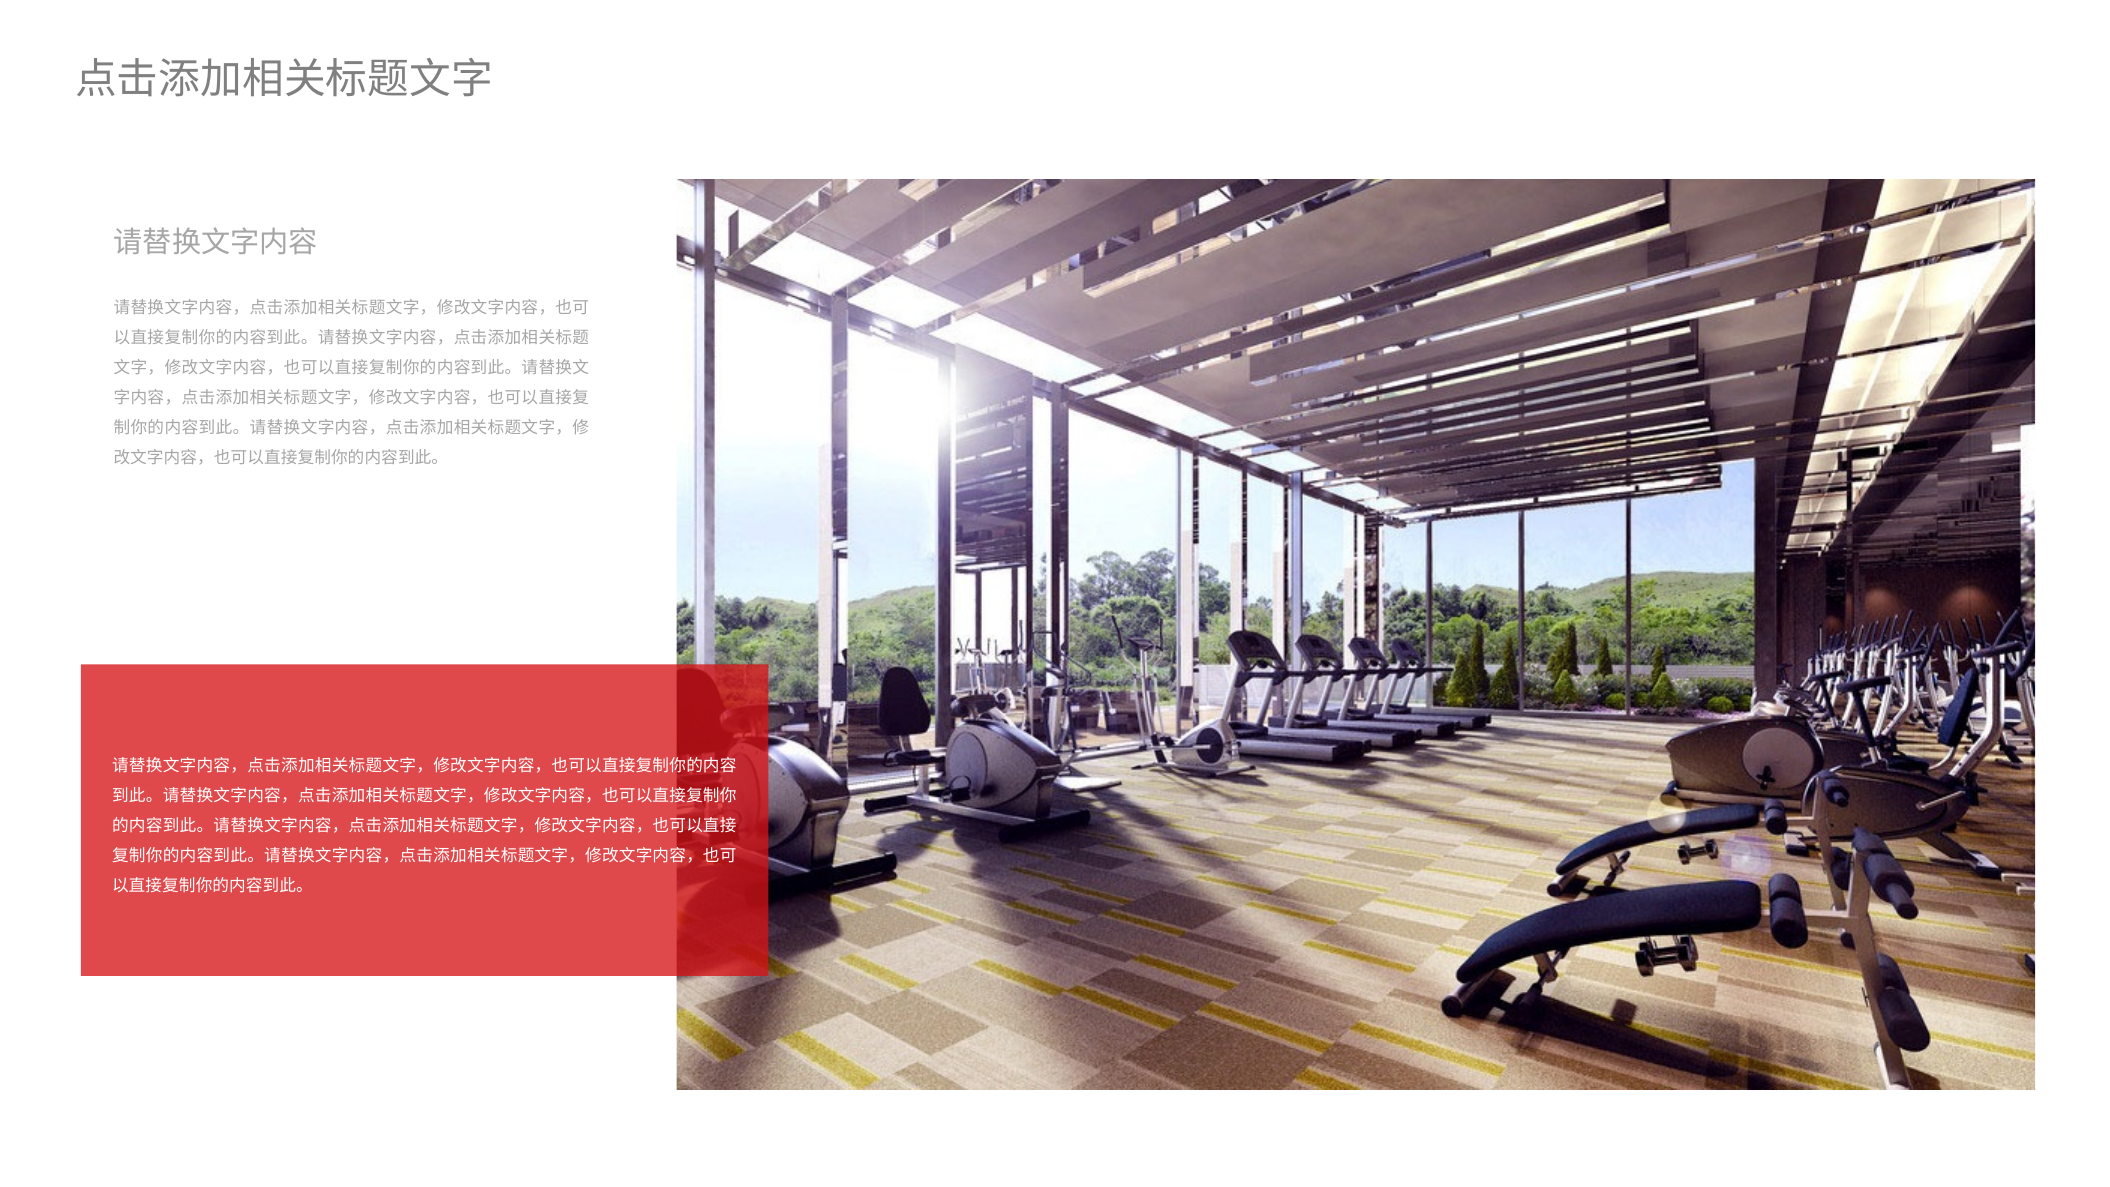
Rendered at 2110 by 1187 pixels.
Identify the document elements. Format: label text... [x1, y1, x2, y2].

text_box [676, 179, 2036, 1090]
text_box 请替换文字内容，点击添加相关标题文字，修改文字内容，也可以直接复制你的内容到此。请替换文字内容，点击添加相关标题文字，修改文字内容，也可以直接复制你的内容到此。请替换文字内容，点击添加相关标题文字，修改文字内容，也可以直接复制你的内容到此。请替换文字内容，点击添加相关标题文字，修改文字内容，也可以直接复制你的内容到此。 [80, 664, 769, 976]
text_box 请替换文字内容 [97, 215, 403, 274]
text_box 请替换文字内容，点击添加相关标题文字，修改文字内容，也可以直接复制你的内容到此。请替换文字内容，点击添加相关标题文字，修改文字内容，也可以直接复制你的内容到此。请替换文字内容，点击添加相关标题文字，修改文字内容，也可以直接复制你的内容到此。请替换文字内容，点击添加相关标题文字，修改文字内容，也可以直接复制你的内容到此。 [97, 279, 606, 523]
text_box 点击添加相关标题文字 [59, 44, 563, 107]
